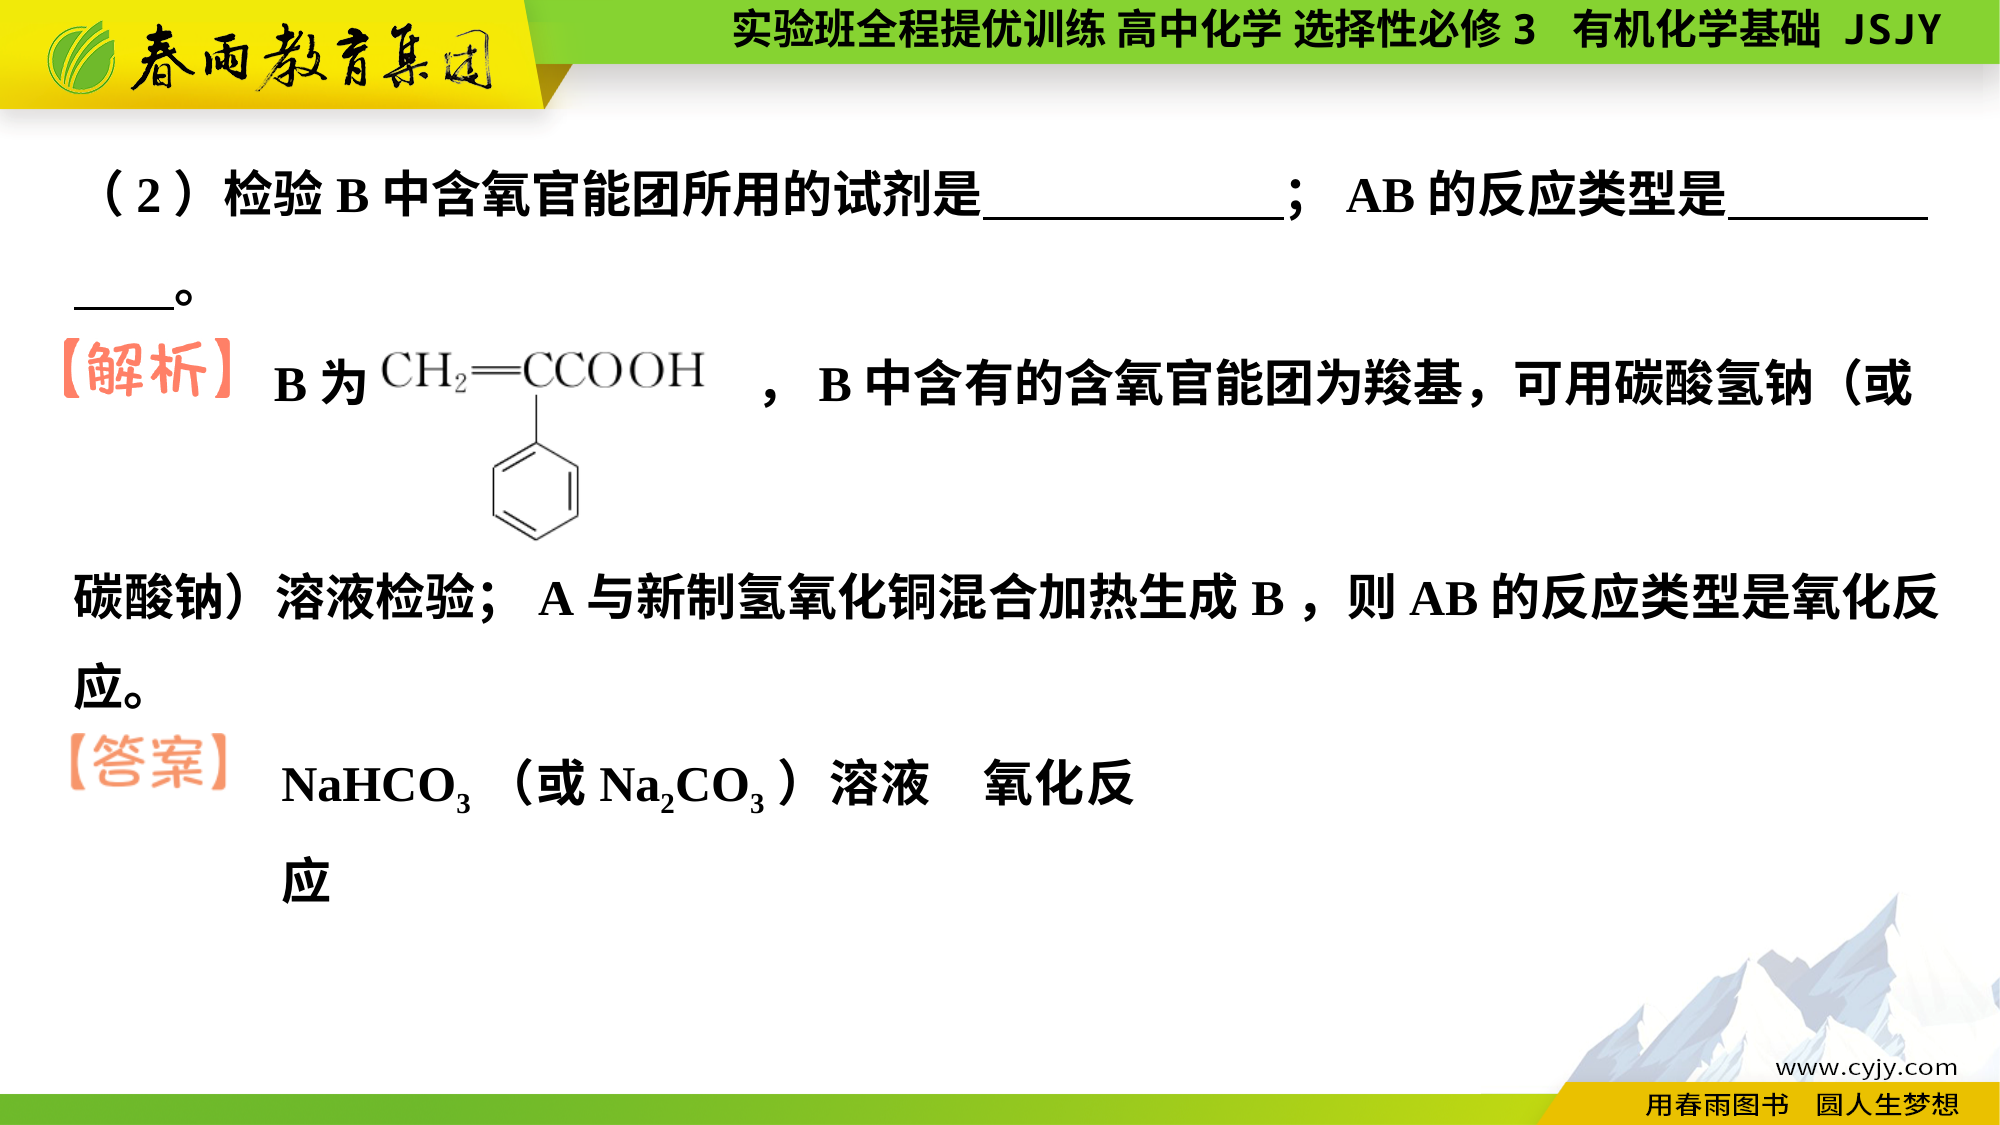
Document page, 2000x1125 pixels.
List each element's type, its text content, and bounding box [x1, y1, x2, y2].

picture [0, 0, 2000, 1125]
text_box NaHCO3（或Na2CO3）溶液 氧化反应 [266, 709, 1152, 828]
